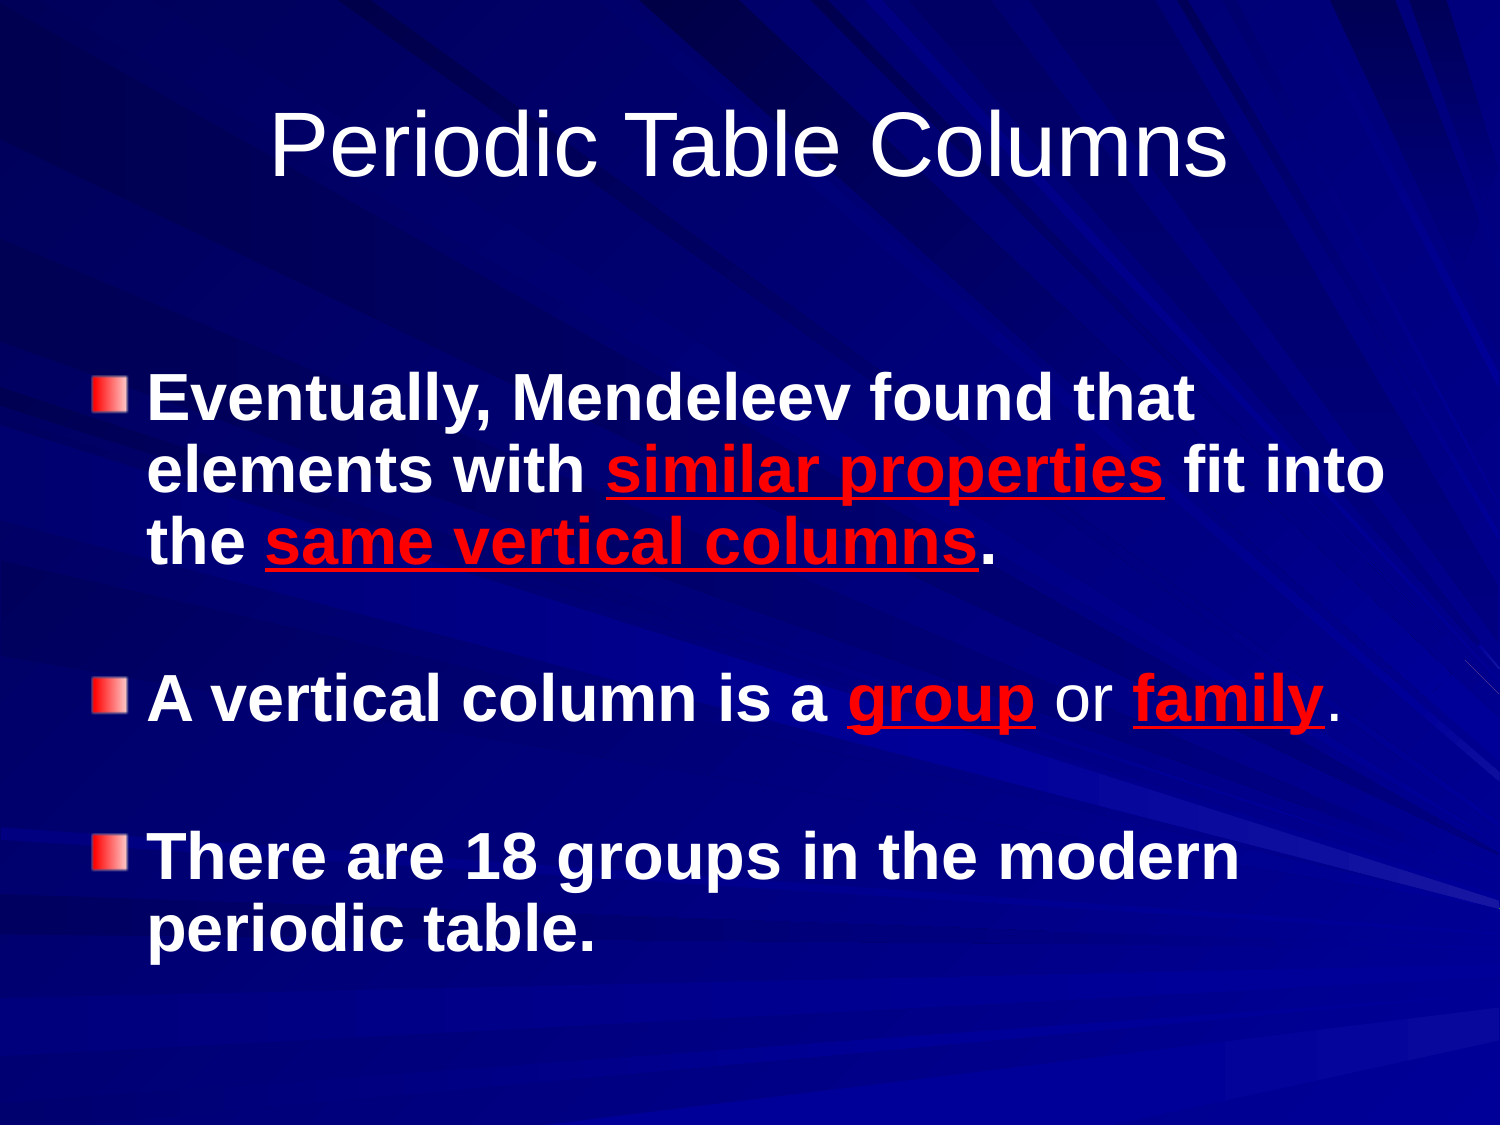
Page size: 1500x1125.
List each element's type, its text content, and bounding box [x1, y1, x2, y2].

list Eventually, Mendeleev found that elements with similar properties fit into the same vertical columns. A vertical column is a group or family. There are 18 groups in the modern periodic table. [74, 262, 1426, 1006]
picture [90, 675, 132, 718]
title Periodic Table Columns [74, 45, 1426, 234]
picture [90, 832, 132, 875]
picture [90, 374, 132, 417]
